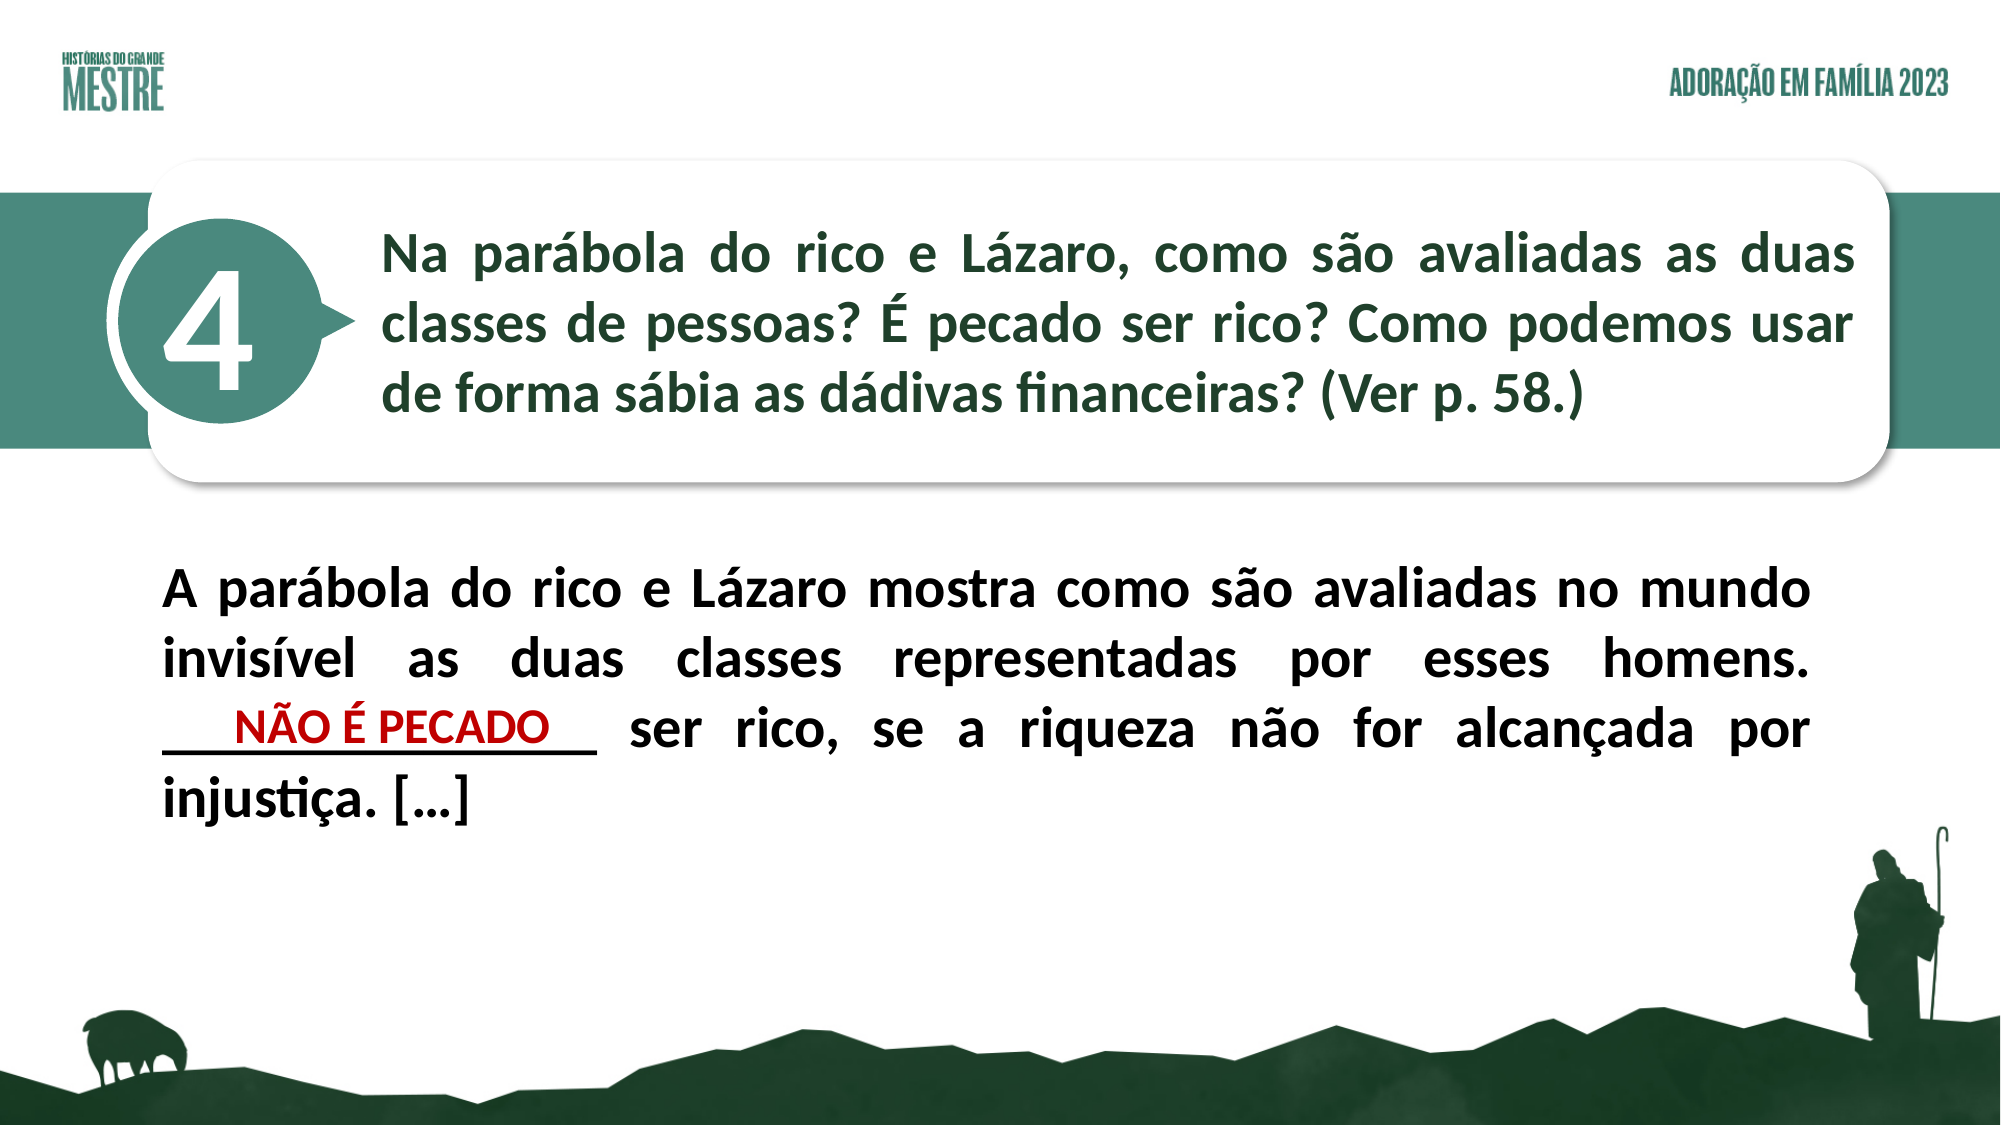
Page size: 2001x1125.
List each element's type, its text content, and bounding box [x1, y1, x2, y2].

text_box NÃO É PECADO [220, 685, 583, 761]
picture [0, 0, 2001, 1125]
text_box A parábola do rico e Lázaro mostra como são avaliadas no mundo invisível as duas classes representadas por esses homens. _______________ ser rico, se a riqueza não for alcançada por injustiça. […] [147, 541, 1828, 837]
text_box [0, 160, 2000, 483]
